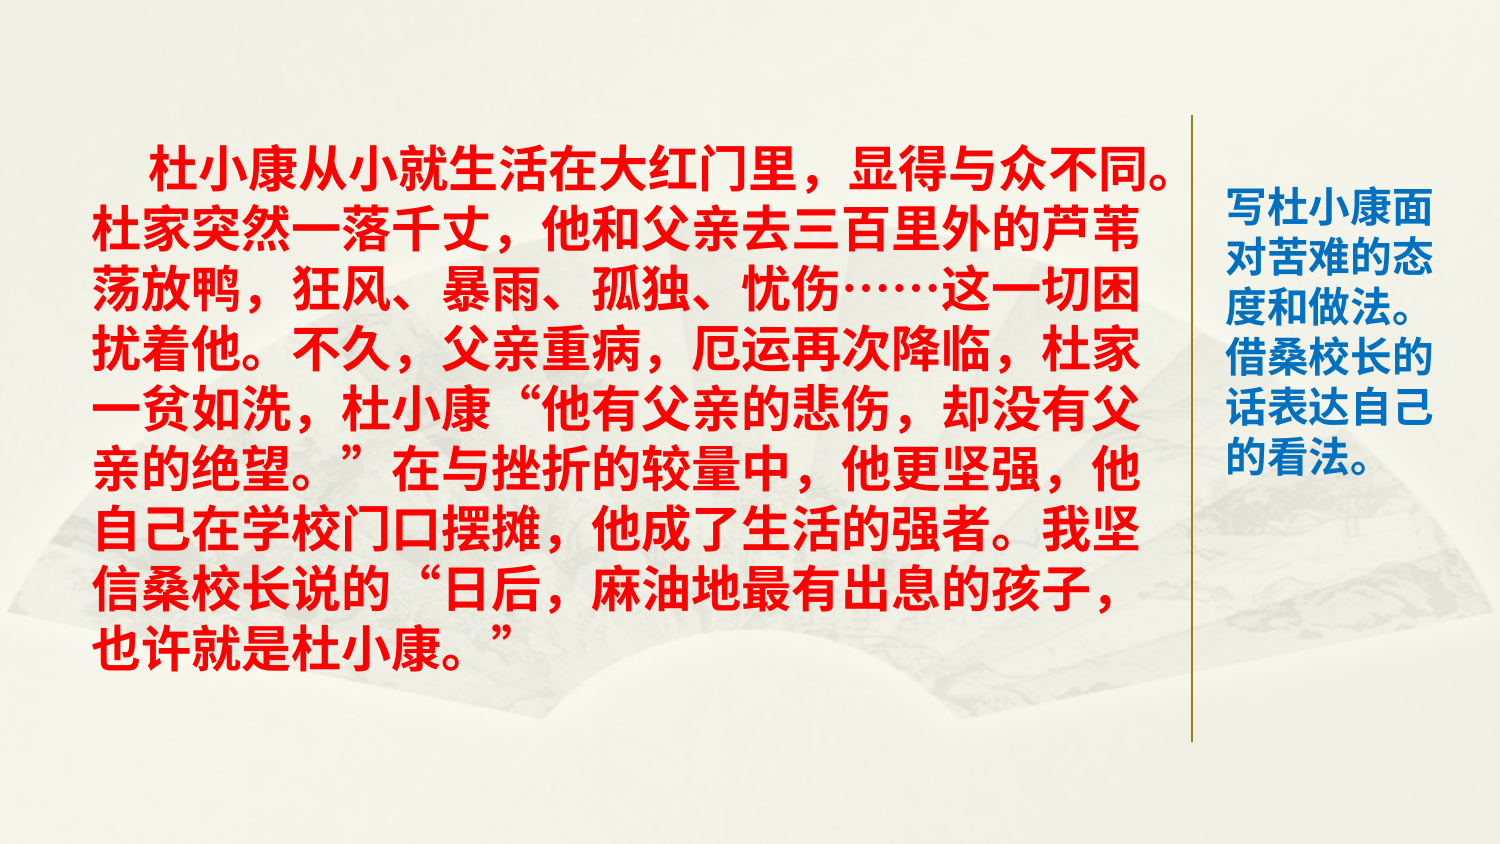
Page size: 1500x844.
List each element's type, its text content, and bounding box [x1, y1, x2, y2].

text_box 杜小康从小就生活在大红门里，显得与众不同。杜家突然一落千丈，他和父亲去三百里外的芦苇荡放鸭，狂风、暴雨、孤独、忧伤……这一切困扰着他。不久，父亲重病，厄运再次降临，杜家一贫如洗，杜小康“他有父亲的悲伤，却没有父亲的绝望。”在与挫折的较量中，他更坚强，他自己在学校门口摆摊，他成了生活的强者。我坚信桑校长说的“日后，麻油地最有出息的孩子，也许就是杜小康。” [76, 130, 1169, 685]
text_box 写杜小康面对苦难的态度和做法。借桑校长的话表达自己的看法。 [1210, 173, 1453, 489]
